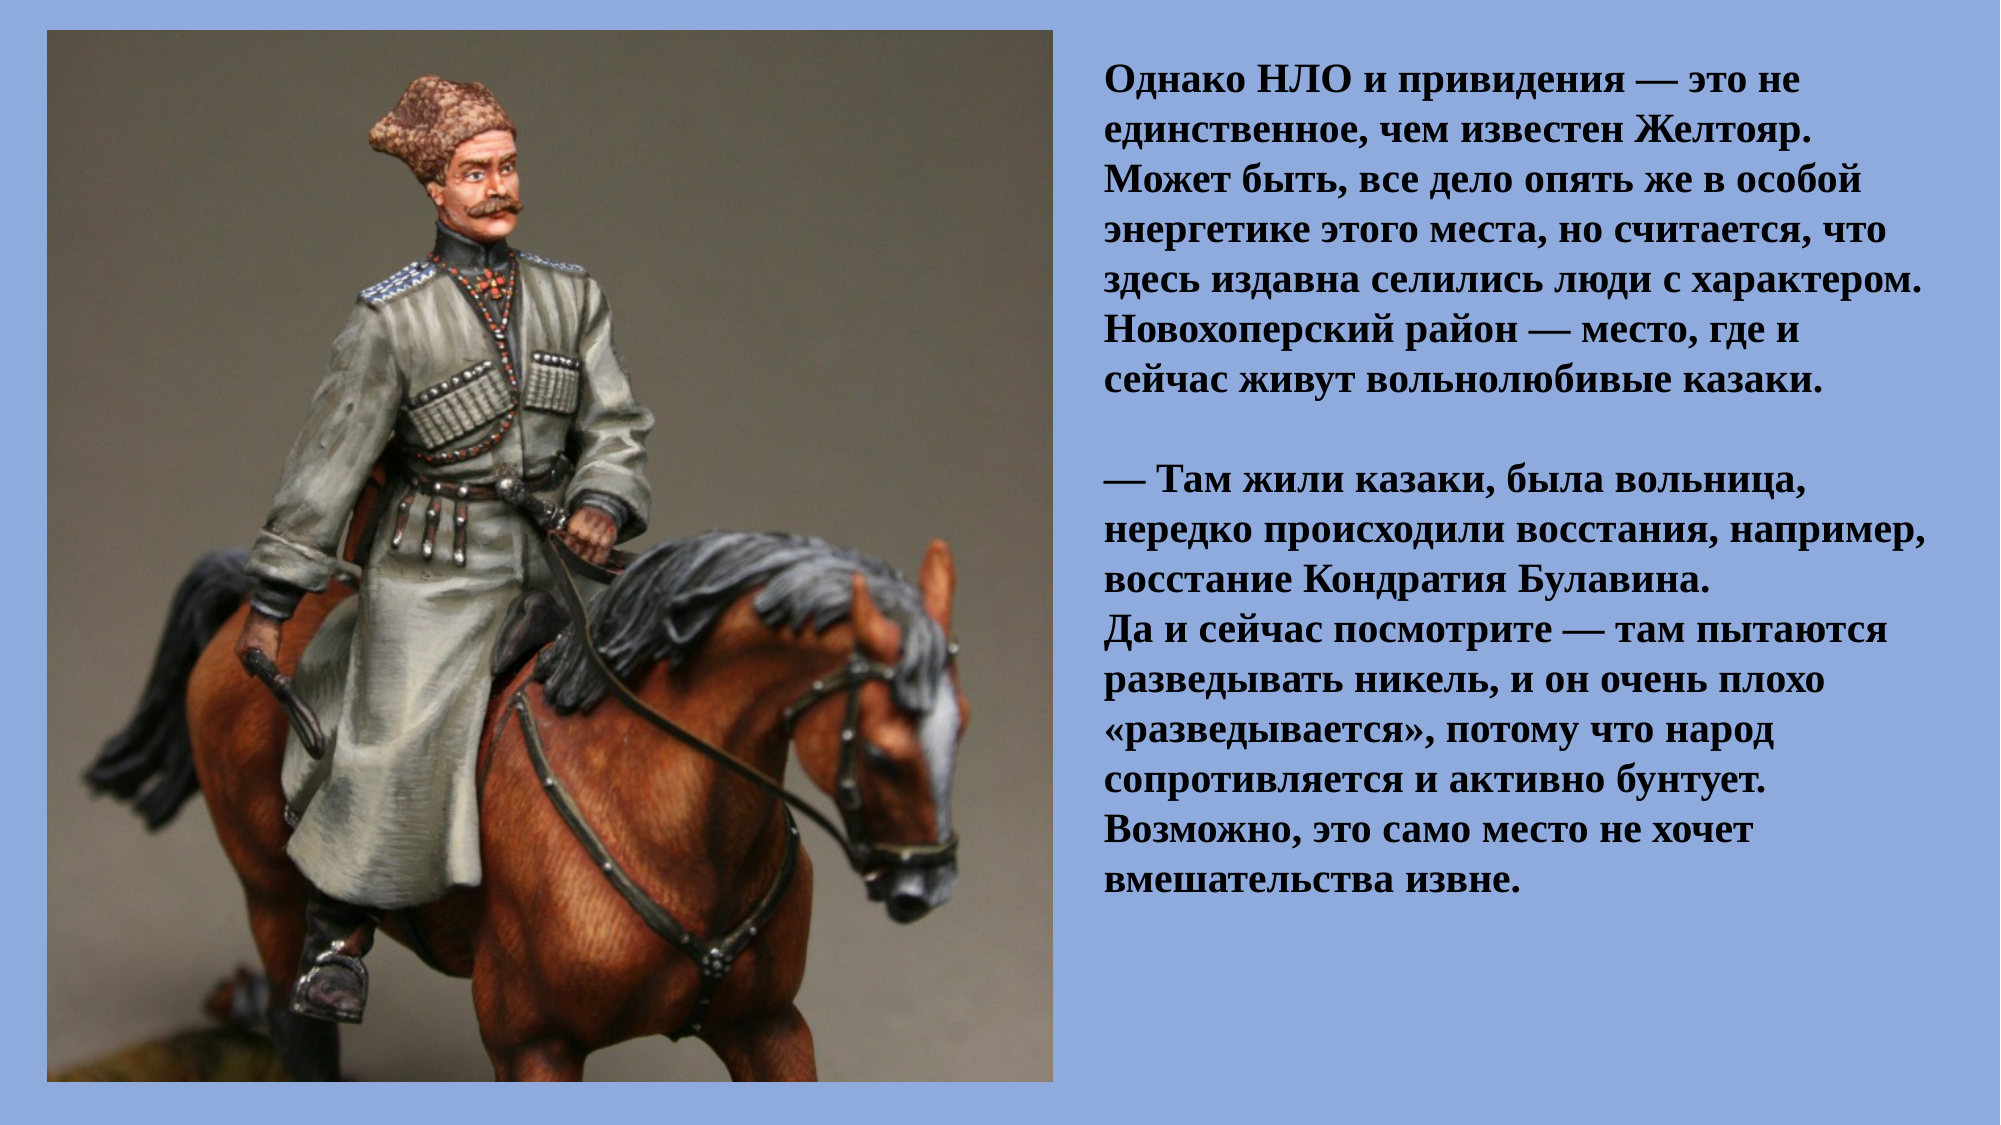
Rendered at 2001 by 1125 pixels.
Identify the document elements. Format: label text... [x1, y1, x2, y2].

picture [47, 30, 1053, 1082]
text_box Однако НЛО и привидения — это не единственное, чем известен Желтояр. Может быть, все дело опять же в особой энергетике этого места, но считается, что здесь издавна селились люди с характером. Новохоперский район — место, где и сейчас живут вольнолюбивые казаки. — Там жили казаки, была вольница, нередко происходили восстания, например, восстание Кондратия Булавина. Да и сейчас посмотрите — там пытаются разведывать никель, и он очень плохо «разведывается», потому что народ сопротивляется и активно бунтует. Возможно, это само место не хочет вмешательства извне. [1089, 43, 1944, 909]
